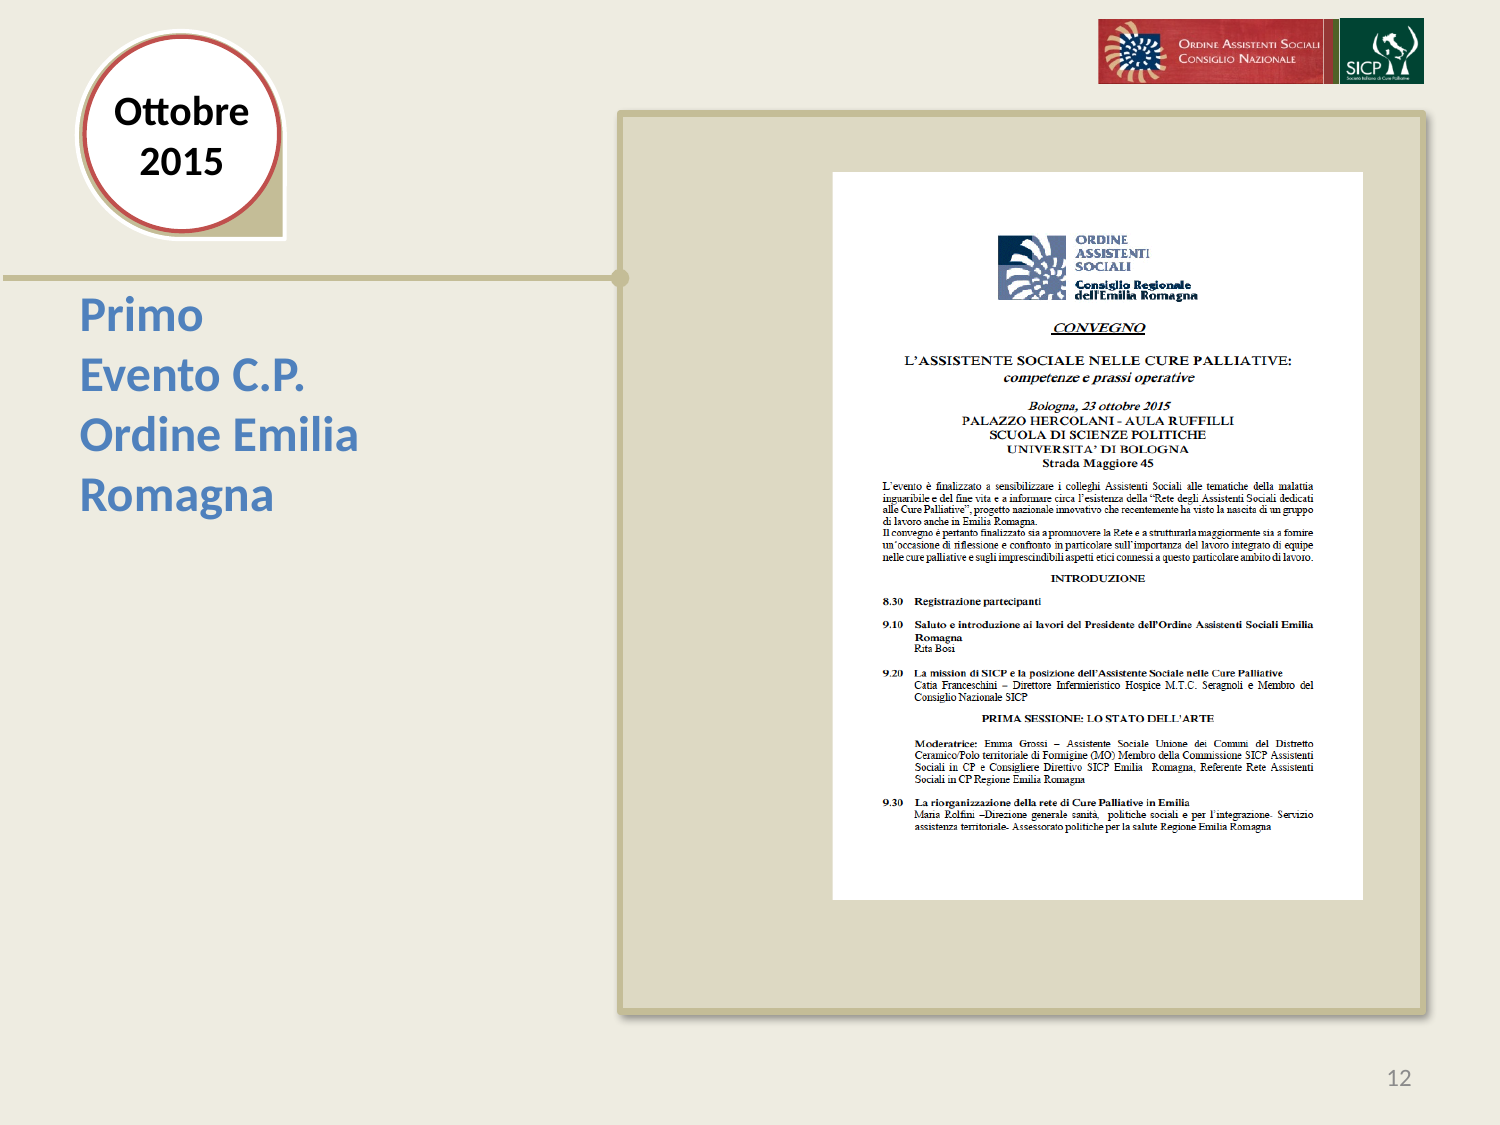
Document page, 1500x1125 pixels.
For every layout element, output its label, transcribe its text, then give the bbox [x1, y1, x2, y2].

picture [1339, 18, 1424, 84]
text_box Primo Evento C.P. Ordine Emilia Romagna [64, 302, 384, 500]
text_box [76, 30, 285, 240]
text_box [832, 172, 1364, 900]
picture [1098, 19, 1324, 84]
